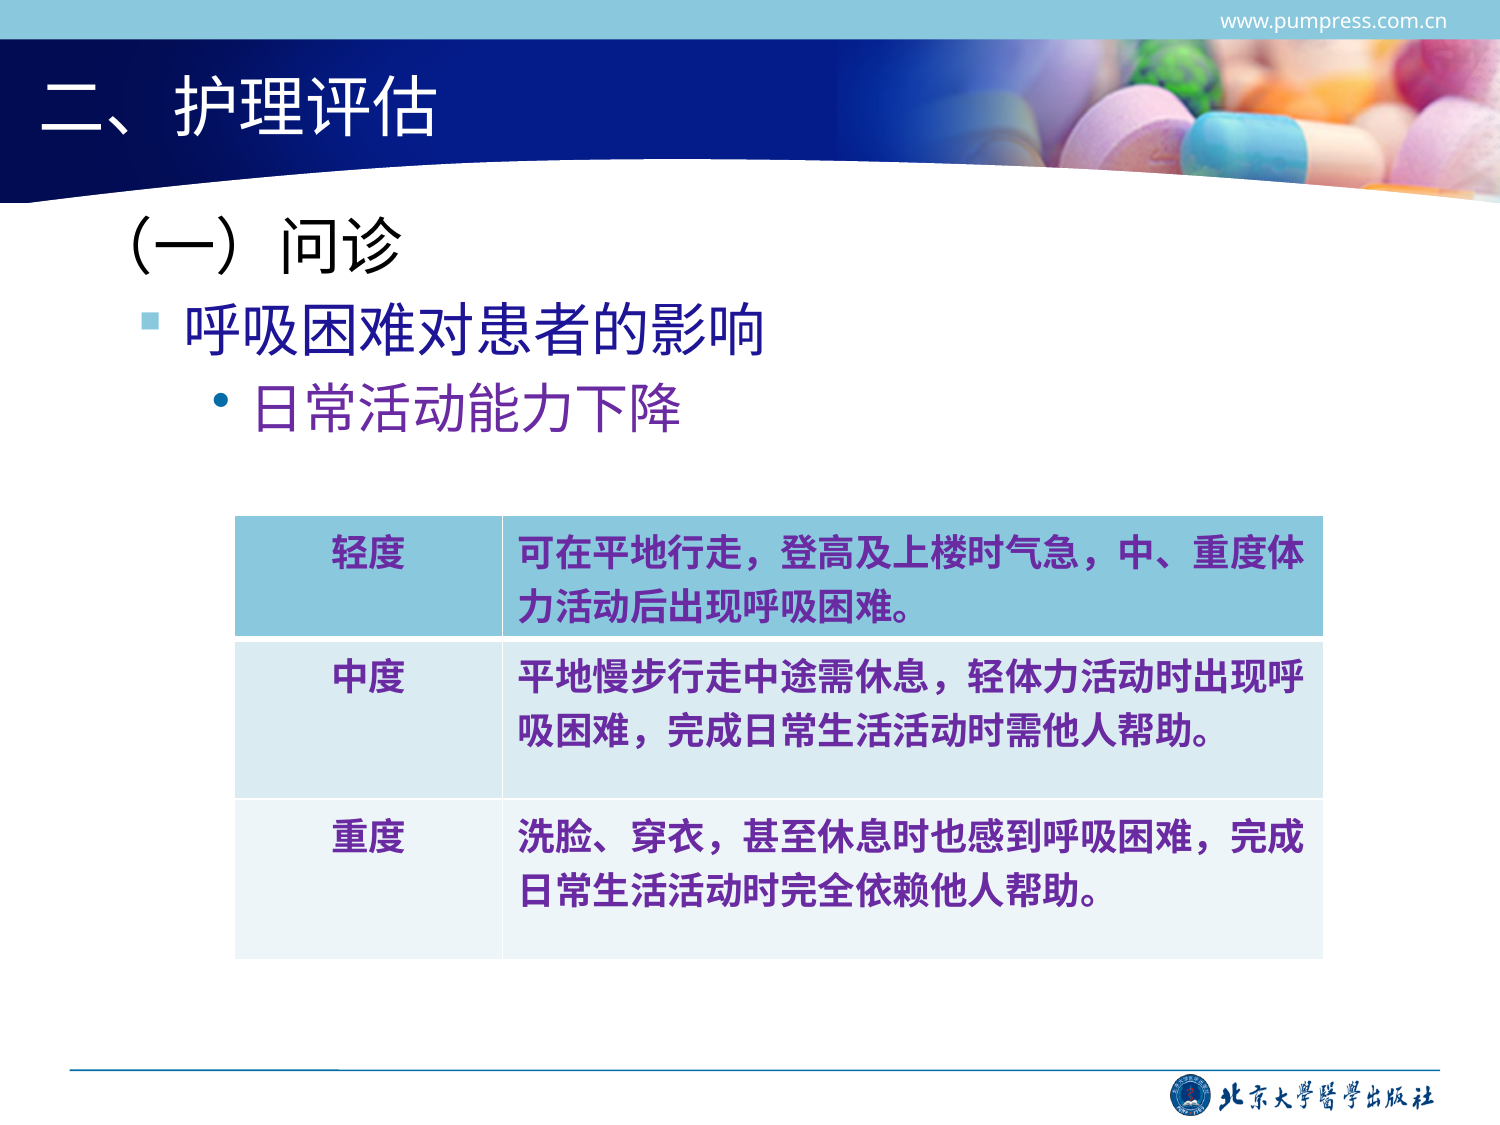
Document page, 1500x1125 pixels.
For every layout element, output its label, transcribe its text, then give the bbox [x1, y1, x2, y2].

list （一）问诊 呼吸困难对患者的影响 日常活动能力下降 [46, 198, 1460, 1000]
table_header 可在平地行走，登高及上楼时气急，中、重度体力活动后出现呼吸困难。 [503, 516, 1323, 636]
slide_number www.pumpress.com.cn [1024, 0, 1463, 38]
title 二、护理评估 [23, 58, 1349, 152]
table_cell 中度 [235, 642, 502, 798]
table_cell 平地慢步行走中途需休息，轻体力活动时出现呼吸困难，完成日常生活活动时需他人帮助。 [503, 642, 1323, 798]
table_cell 重度 [235, 800, 502, 959]
table_header 轻度 [235, 516, 502, 636]
picture [0, 40, 1500, 203]
table_cell 洗脸、穿衣，甚至休息时也感到呼吸困难，完成日常生活活动时完全依赖他人帮助。 [503, 800, 1323, 959]
picture [1170, 1074, 1436, 1118]
